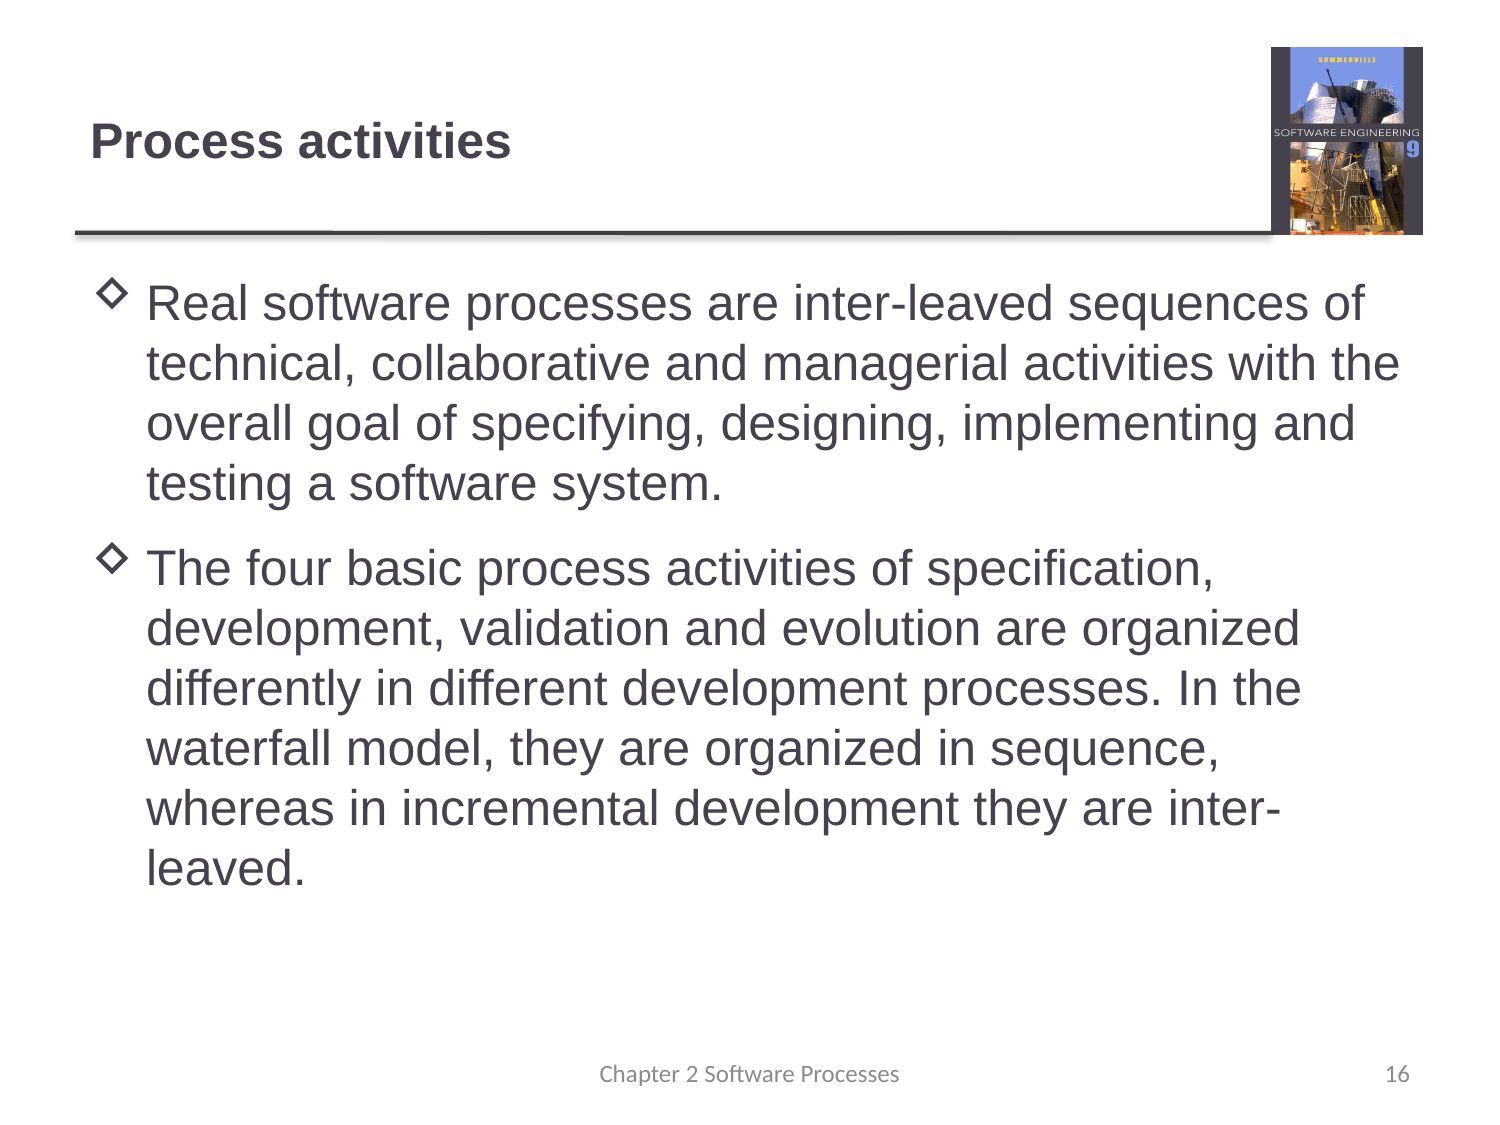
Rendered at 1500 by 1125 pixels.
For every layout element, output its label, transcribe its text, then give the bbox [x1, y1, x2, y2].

footer Chapter 2 Software Processes [512, 1042, 988, 1103]
title Process activities [74, 44, 1272, 233]
list Real software processes are inter-leaved sequences of technical, collaborative and managerial activities with the overall goal of specifying, designing, implementing and testing a software system. The four basic process activities of specification, development, validation and evolution are organized differently in different development processes. In the waterfall model, they are organized in sequence, whereas in incremental development they are inter-leaved. [75, 262, 1425, 1005]
picture [1272, 47, 1423, 235]
slide_number 16 [1074, 1042, 1425, 1103]
